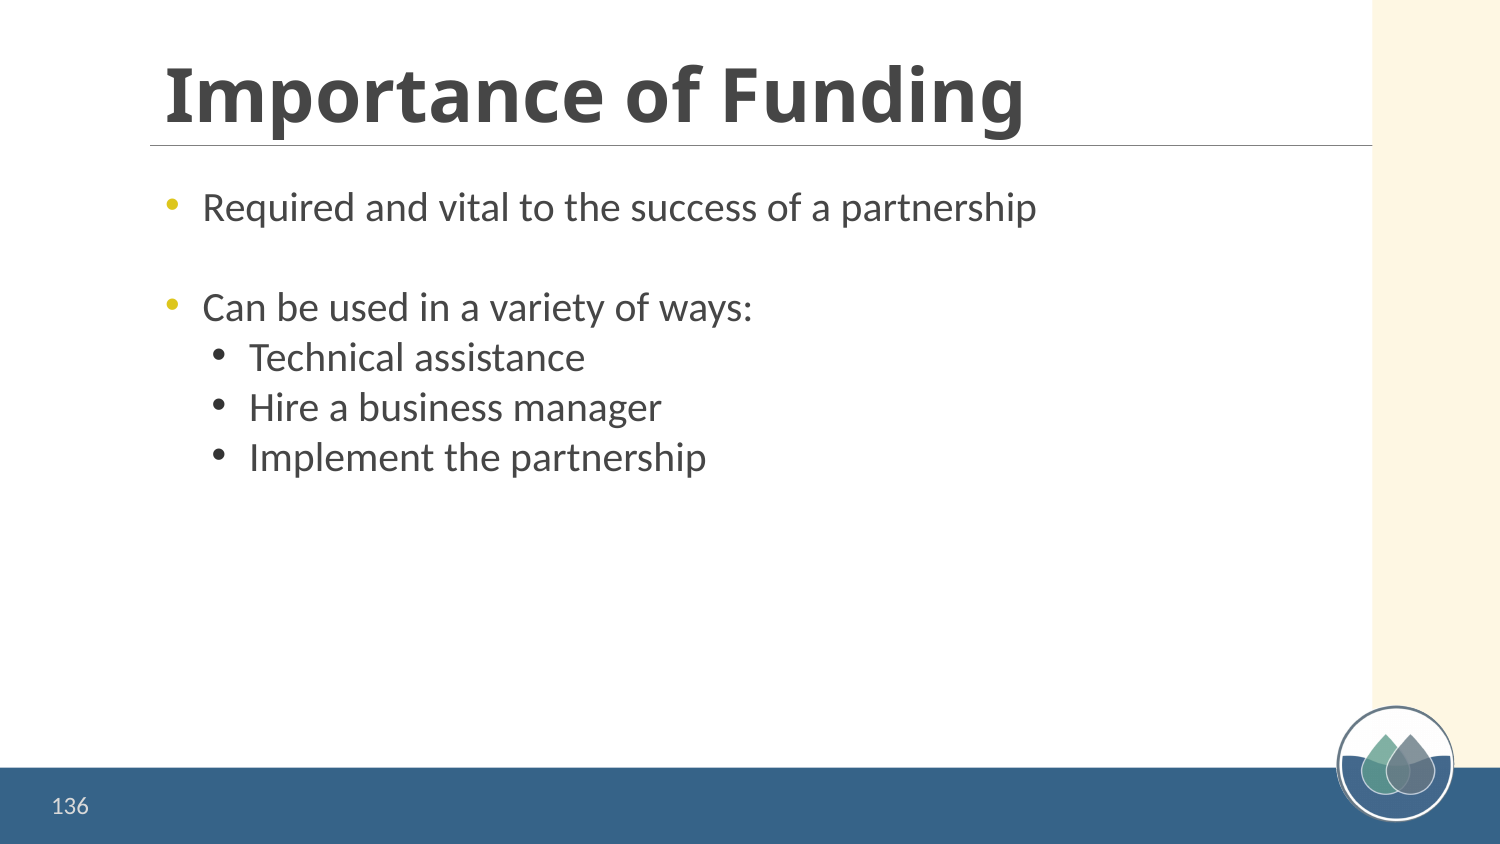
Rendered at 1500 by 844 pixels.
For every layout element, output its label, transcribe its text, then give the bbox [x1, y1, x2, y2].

slide_number 136 [16, 782, 124, 828]
list Required and vital to the success of a partnership Can be used in a variety of ways: Technical assistance Hire a business manager Implement the partnership [150, 171, 1373, 760]
title Importance of Funding [150, 21, 1373, 146]
